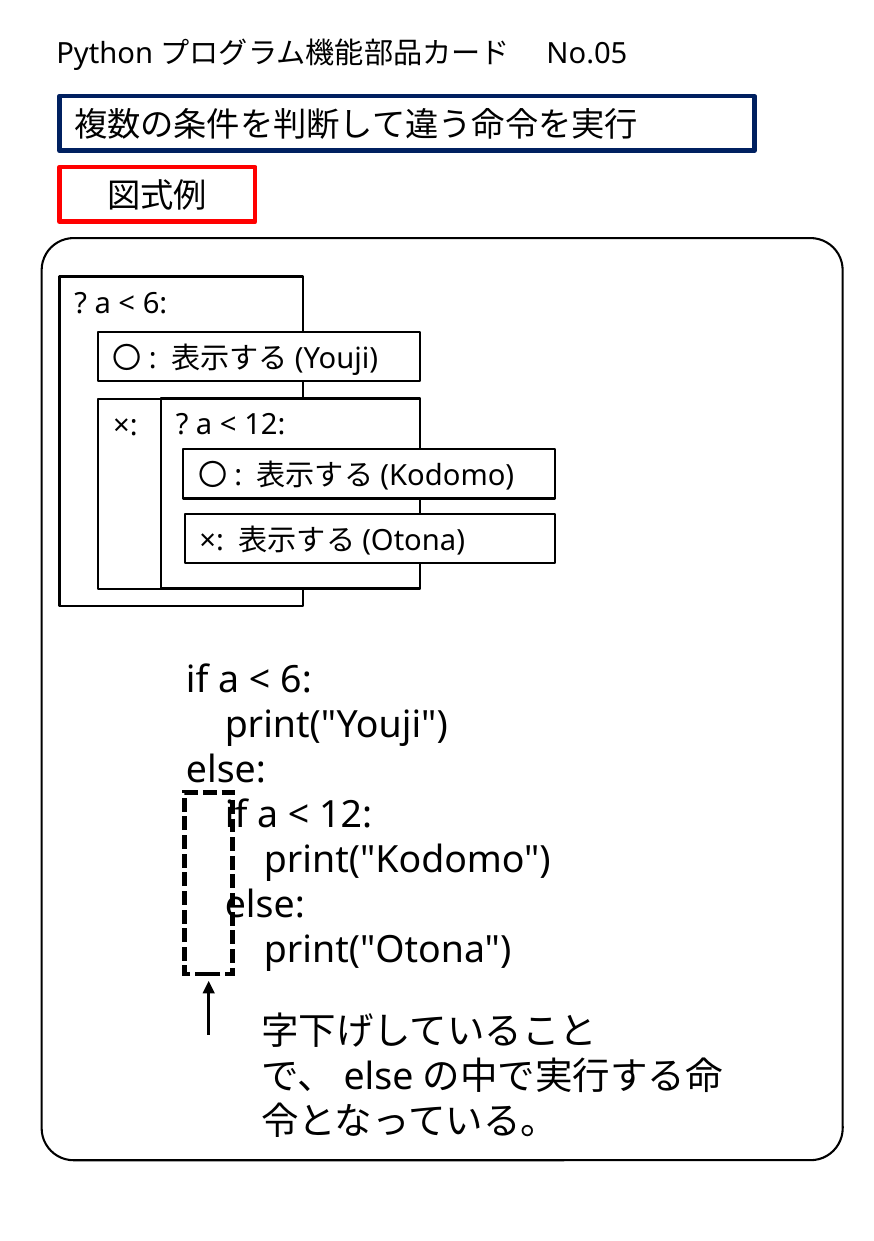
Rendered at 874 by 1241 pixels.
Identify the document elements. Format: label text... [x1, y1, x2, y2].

text_box [184, 791, 234, 975]
text_box 図式例 [59, 167, 256, 222]
text_box if a < 6: print("Youji") else: if a < 12: print("Kodomo") else: print("Otona") [171, 647, 608, 978]
text_box 字下げしていることで、elseの中で実行する命令となっている。 [246, 1000, 755, 1150]
text_box Pythonプログラム機能部品カード No.05 [41, 26, 755, 77]
text_box [40, 237, 844, 1162]
text_box 複数の条件を判断して違う命令を実行 [59, 96, 755, 151]
